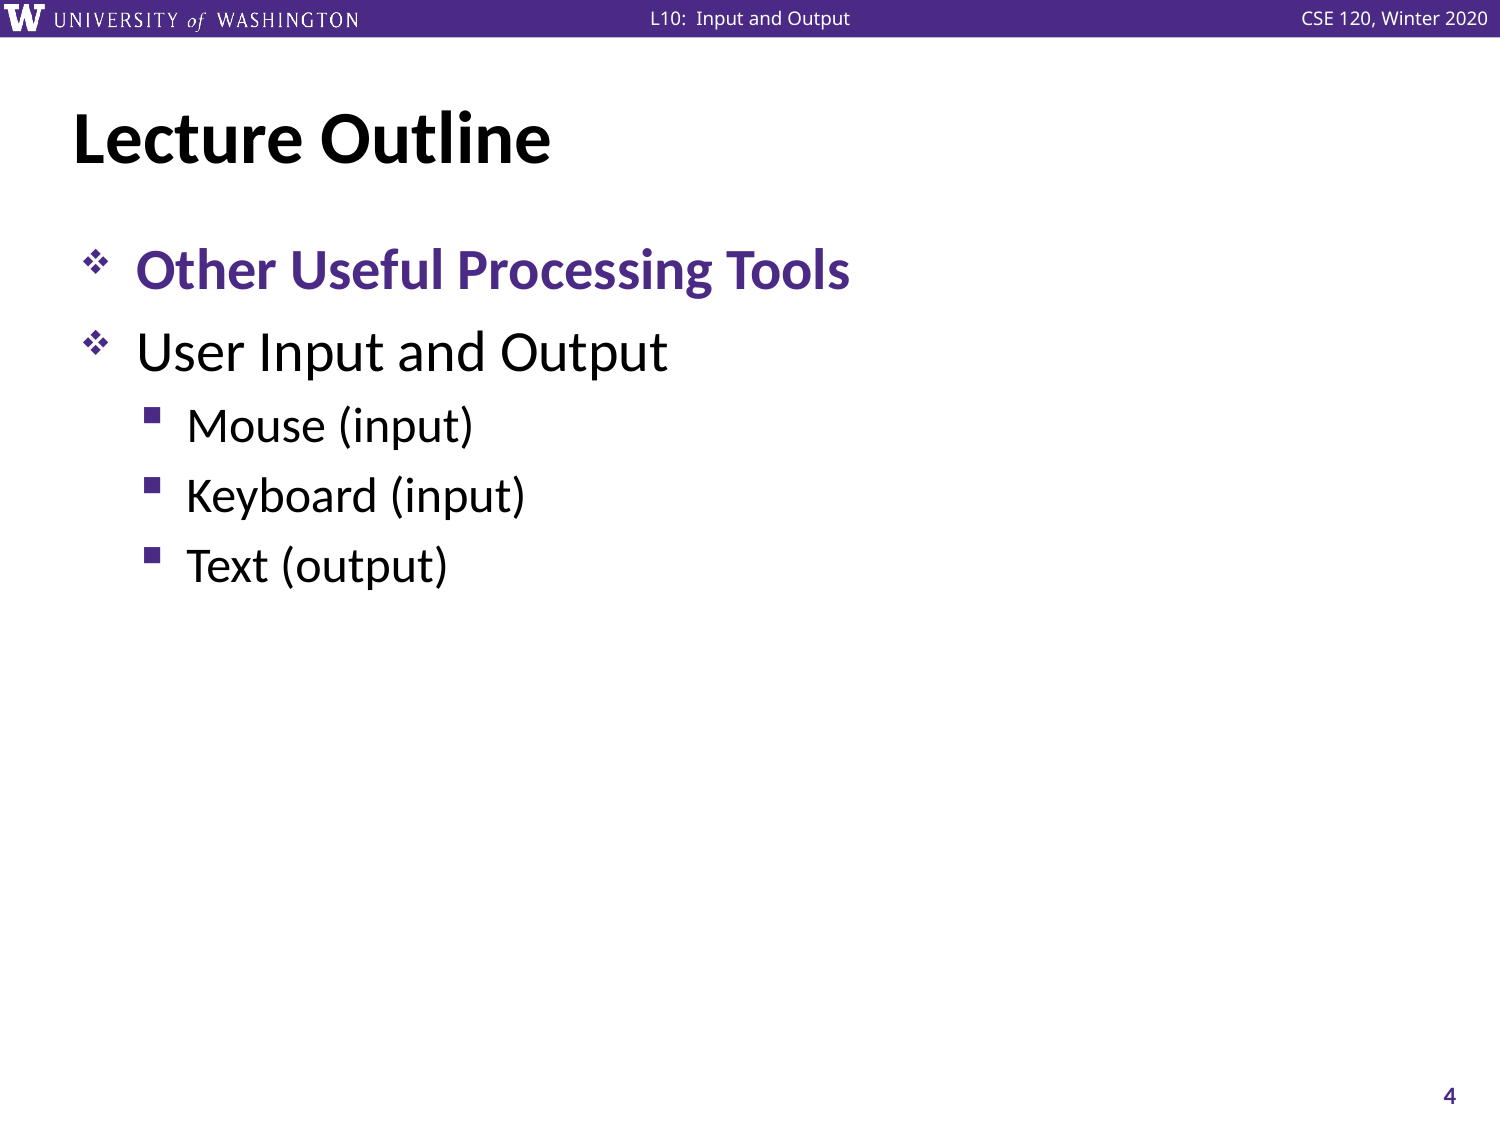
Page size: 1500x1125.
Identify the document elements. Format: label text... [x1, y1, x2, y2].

slide_number 4 [1400, 1065, 1500, 1125]
list Other Useful Processing Tools User Input and Output Mouse (input) Keyboard (input) Text (output) [64, 223, 1438, 1040]
title Lecture Outline [58, 71, 1438, 197]
picture [4, 4, 358, 32]
